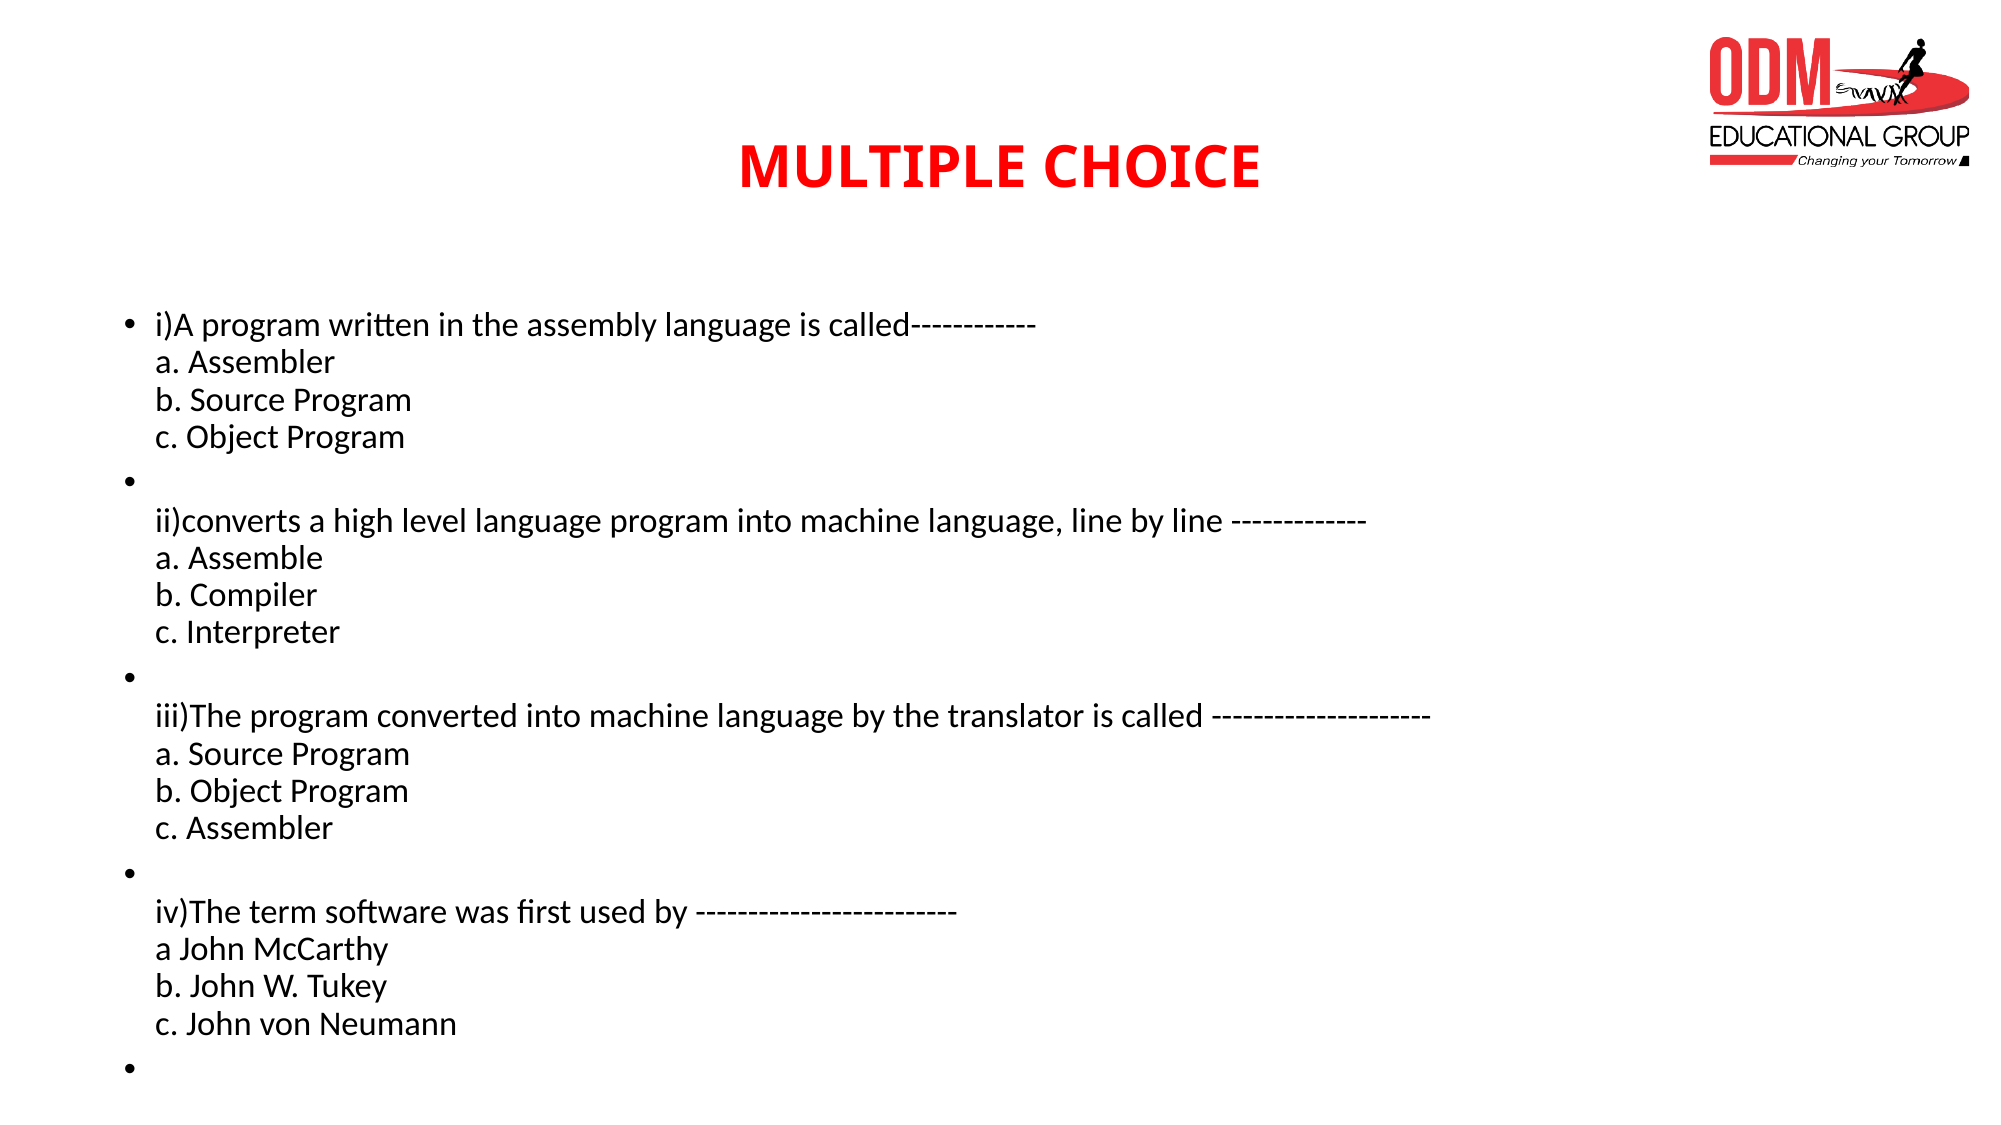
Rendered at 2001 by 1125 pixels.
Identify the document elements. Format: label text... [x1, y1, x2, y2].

list i)A program written in the assembly language is called------------ a. Assembler b. Source Program c. Object Program ii)converts a high level language program into machine language, line by line ------------- a. Assemble b. Compiler c. Interpreter iii)The program converted into machine language by the translator is called --------------------- a. Source Program b. Object Program c. Assembler iv)The term software was first used by ------------------------- a John McCarthy b. John W. Tukey c. John von Neumann​ [108, 299, 1863, 1103]
text_box [1710, 37, 1970, 167]
title MULTIPLE CHOICE [137, 59, 1863, 278]
